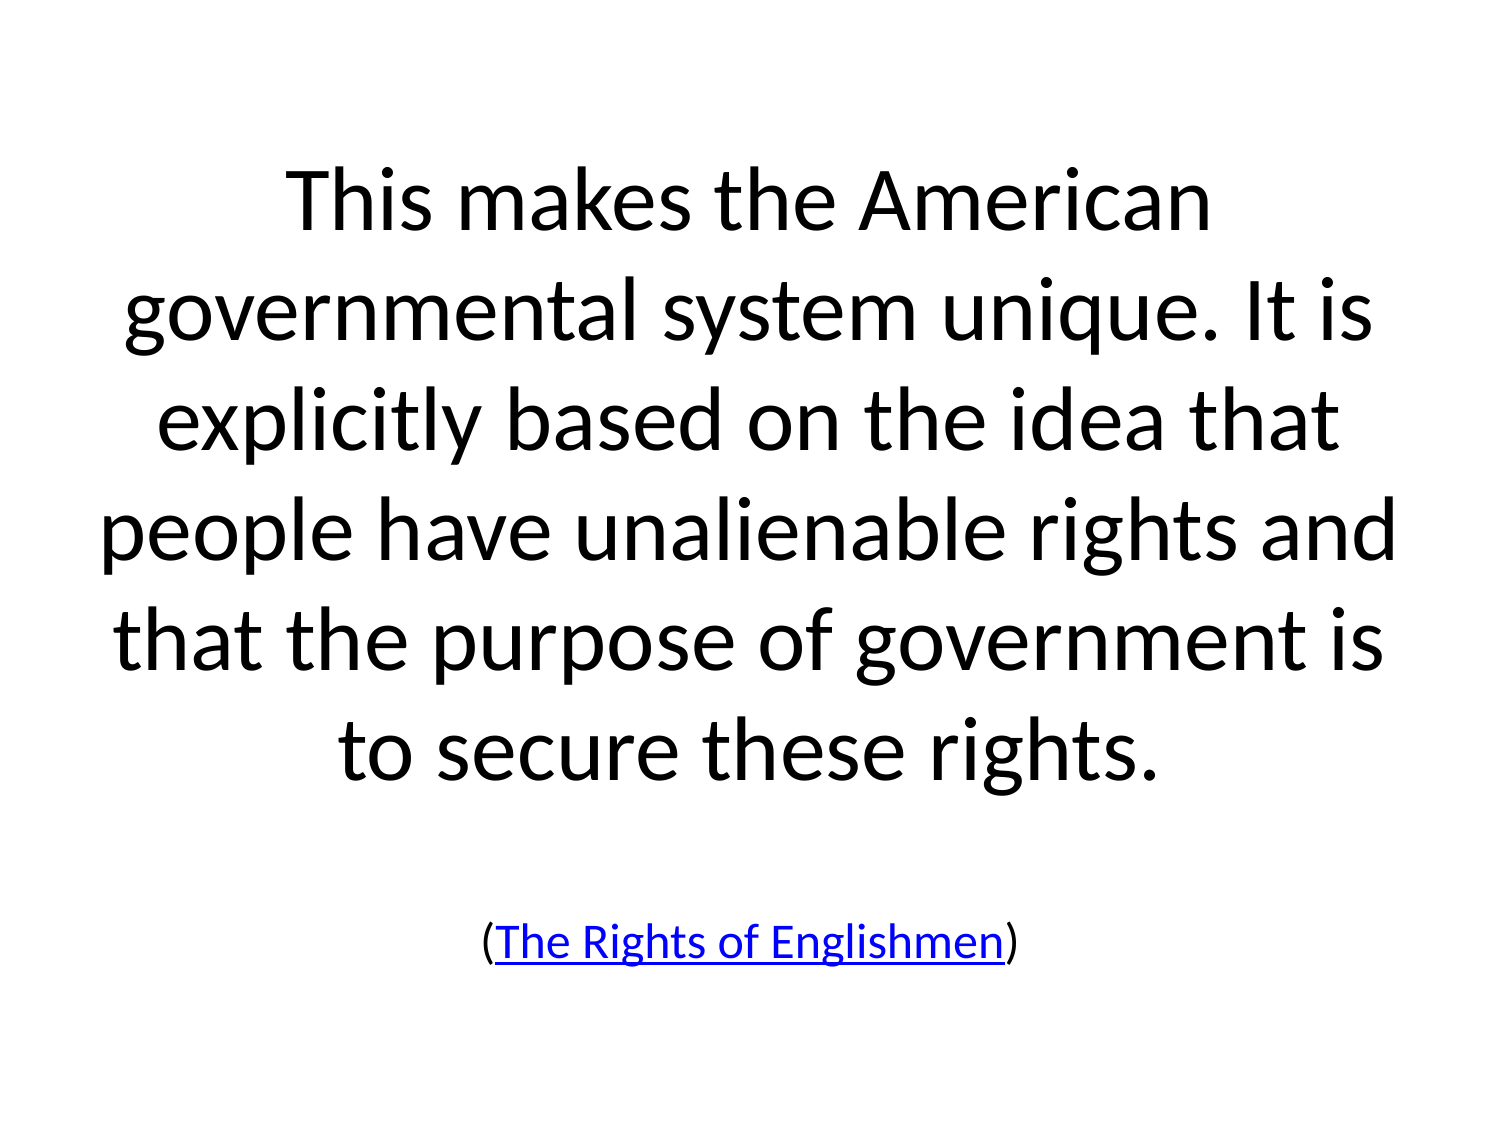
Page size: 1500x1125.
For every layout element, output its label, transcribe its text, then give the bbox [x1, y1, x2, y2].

title This makes the American governmental system unique. It is explicitly based on the idea that people have unalienable rights and that the purpose of government is to secure these rights. (The Rights of Englishmen) [74, 44, 1426, 1063]
